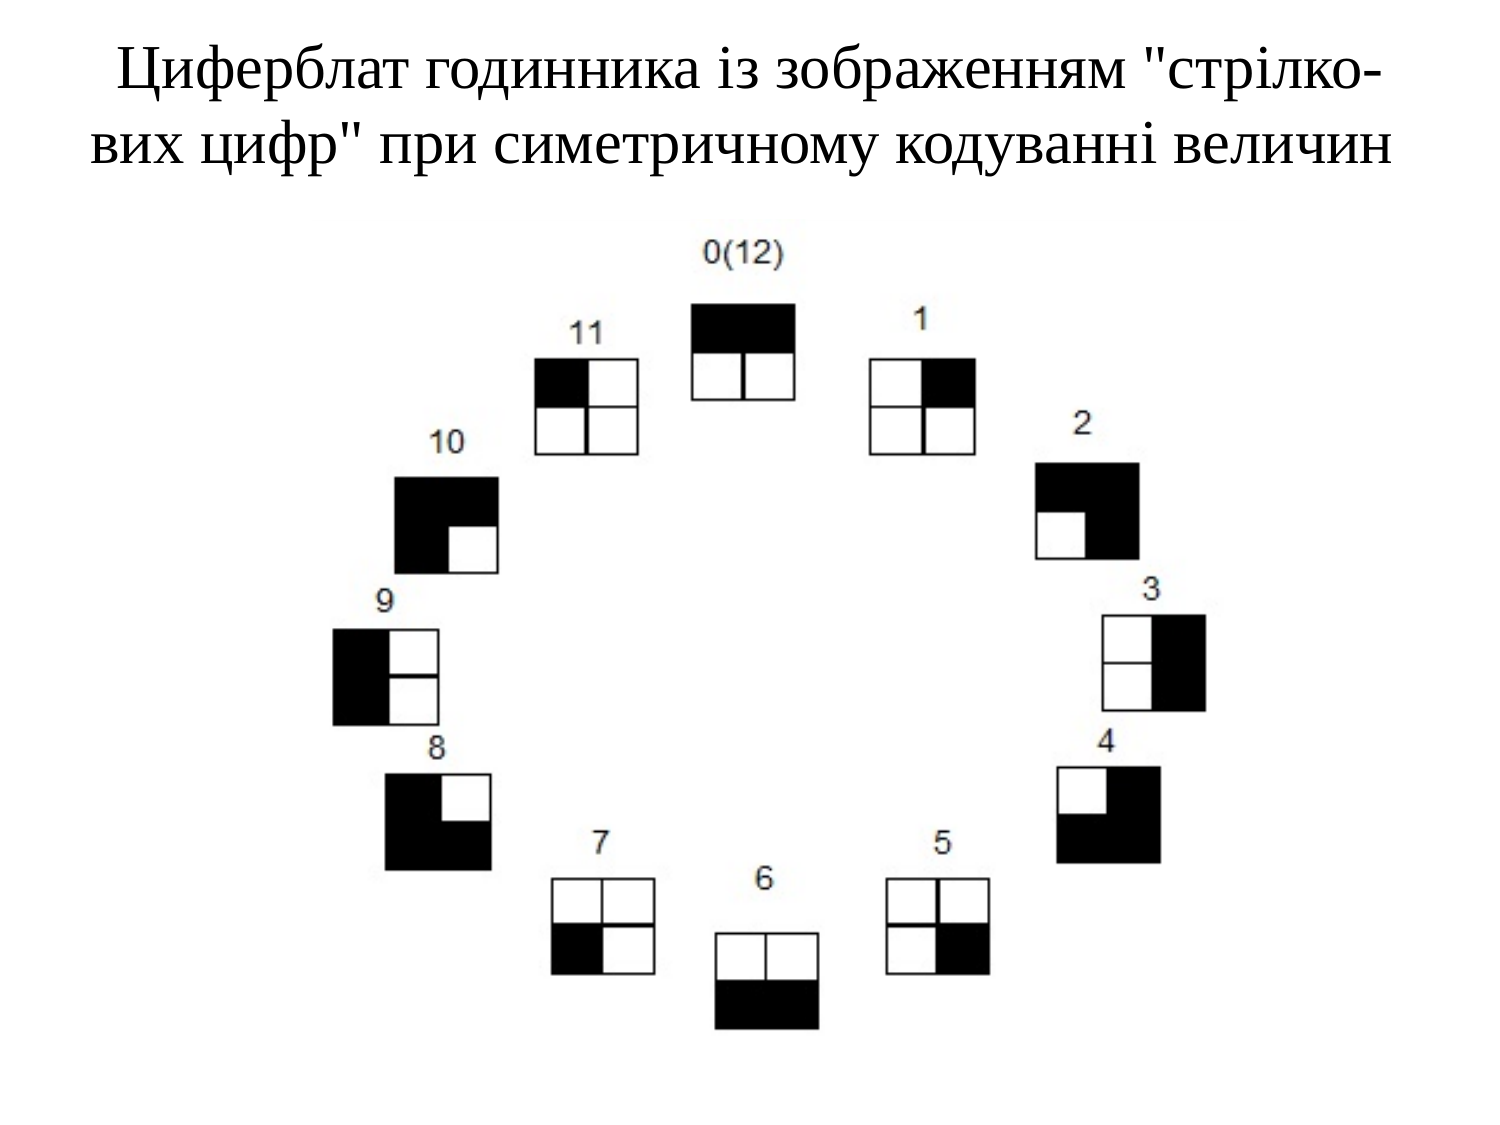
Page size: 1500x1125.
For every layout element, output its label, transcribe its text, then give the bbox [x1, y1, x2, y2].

picture [312, 219, 1247, 1054]
title Циферблат годинника iз зображенням "стрiлко-вих цифр" при симетричному кодуваннi величин [75, 45, 1425, 233]
